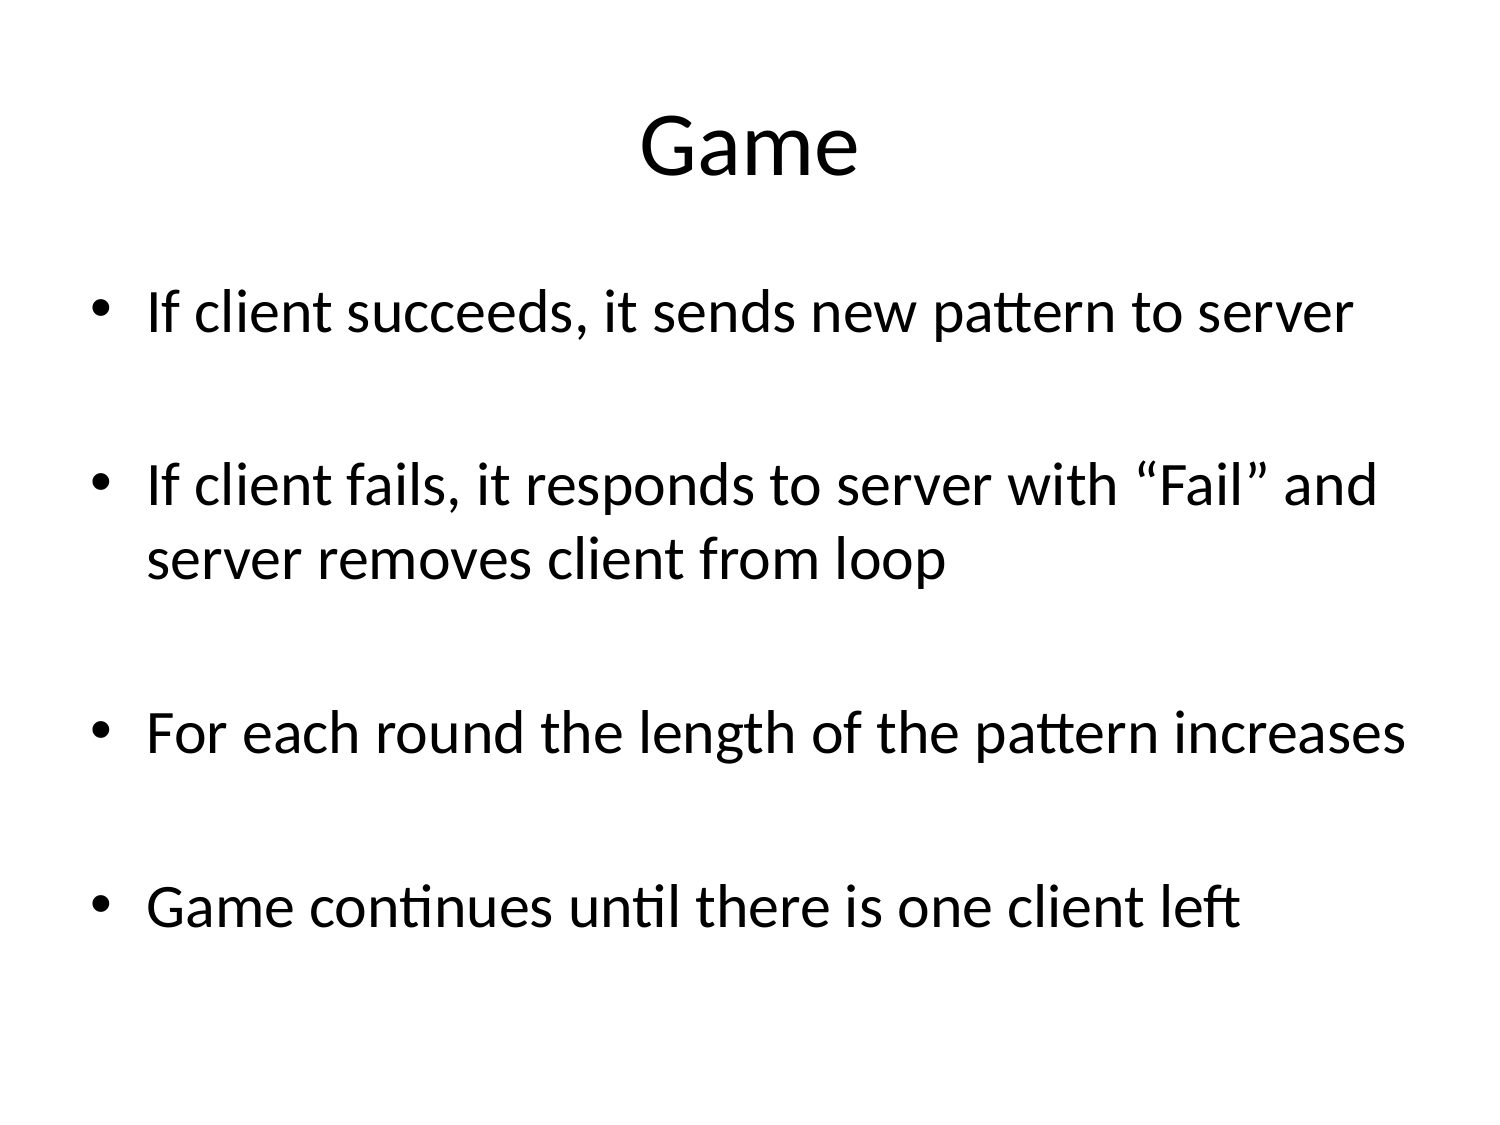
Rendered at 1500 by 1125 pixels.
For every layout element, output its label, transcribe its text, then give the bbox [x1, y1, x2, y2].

title Game [75, 45, 1425, 233]
list If client succeeds, it sends new pattern to server If client fails, it responds to server with “Fail” and server removes client from loop For each round the length of the pattern increases Game continues until there is one client left [75, 262, 1425, 1005]
